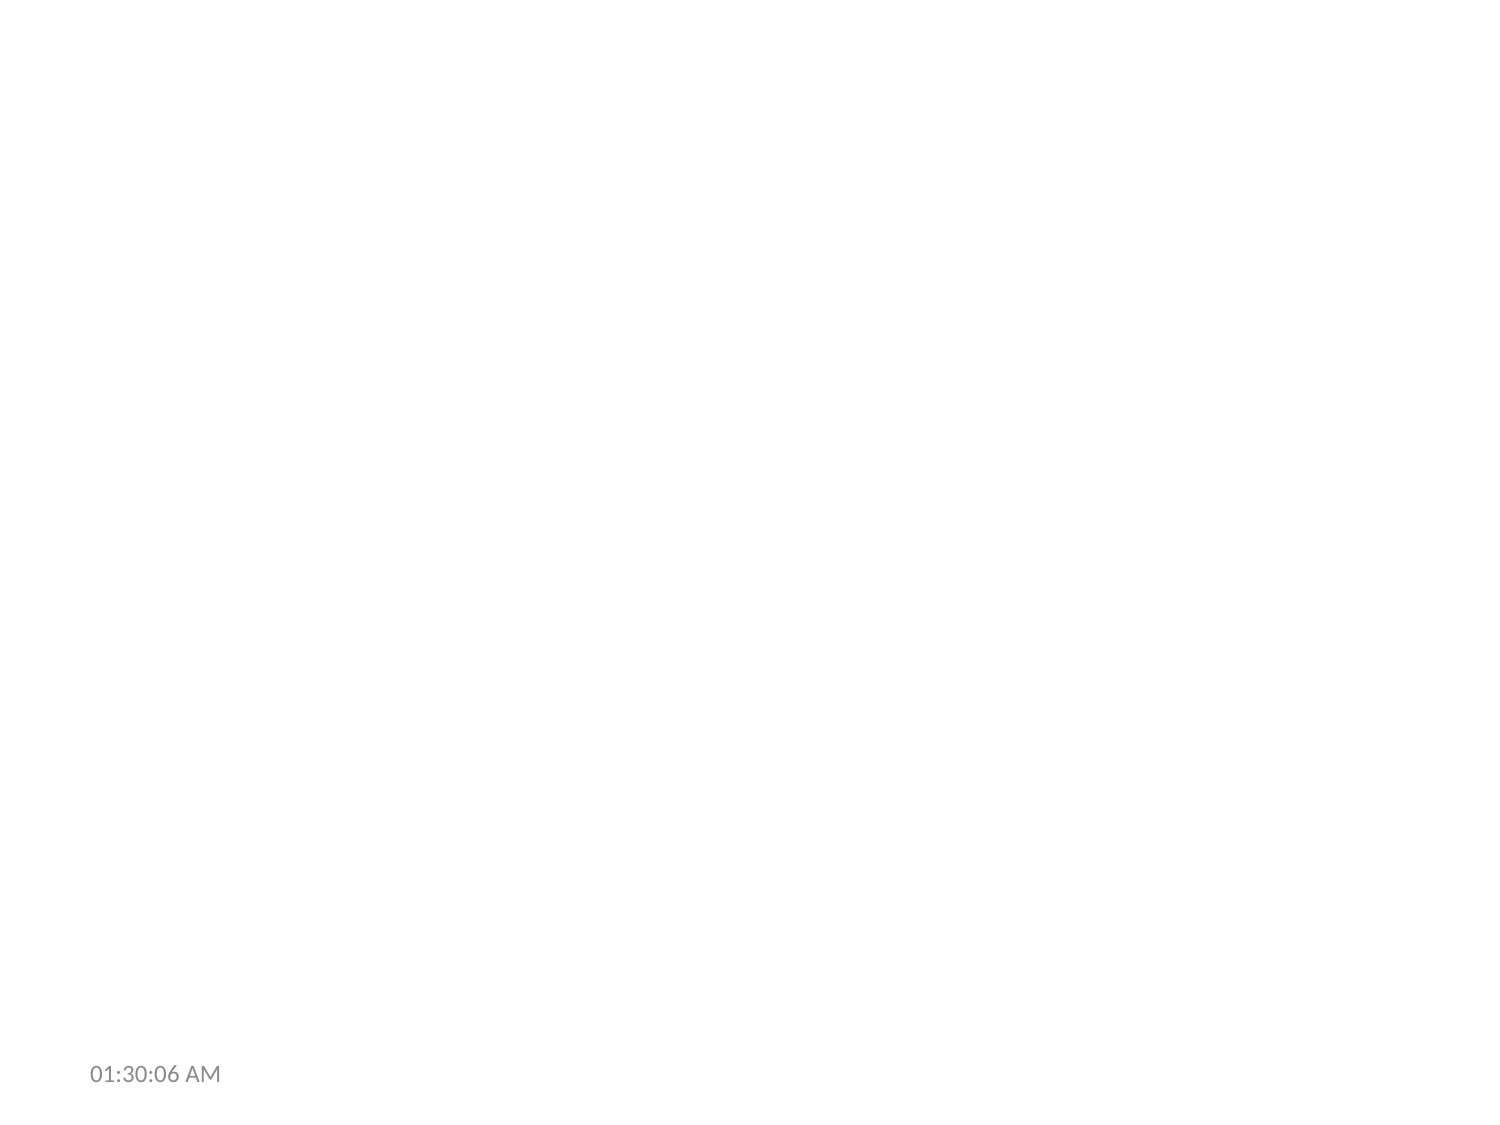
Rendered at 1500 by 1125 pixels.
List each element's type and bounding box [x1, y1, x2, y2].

slide_number [75, 1042, 425, 1103]
